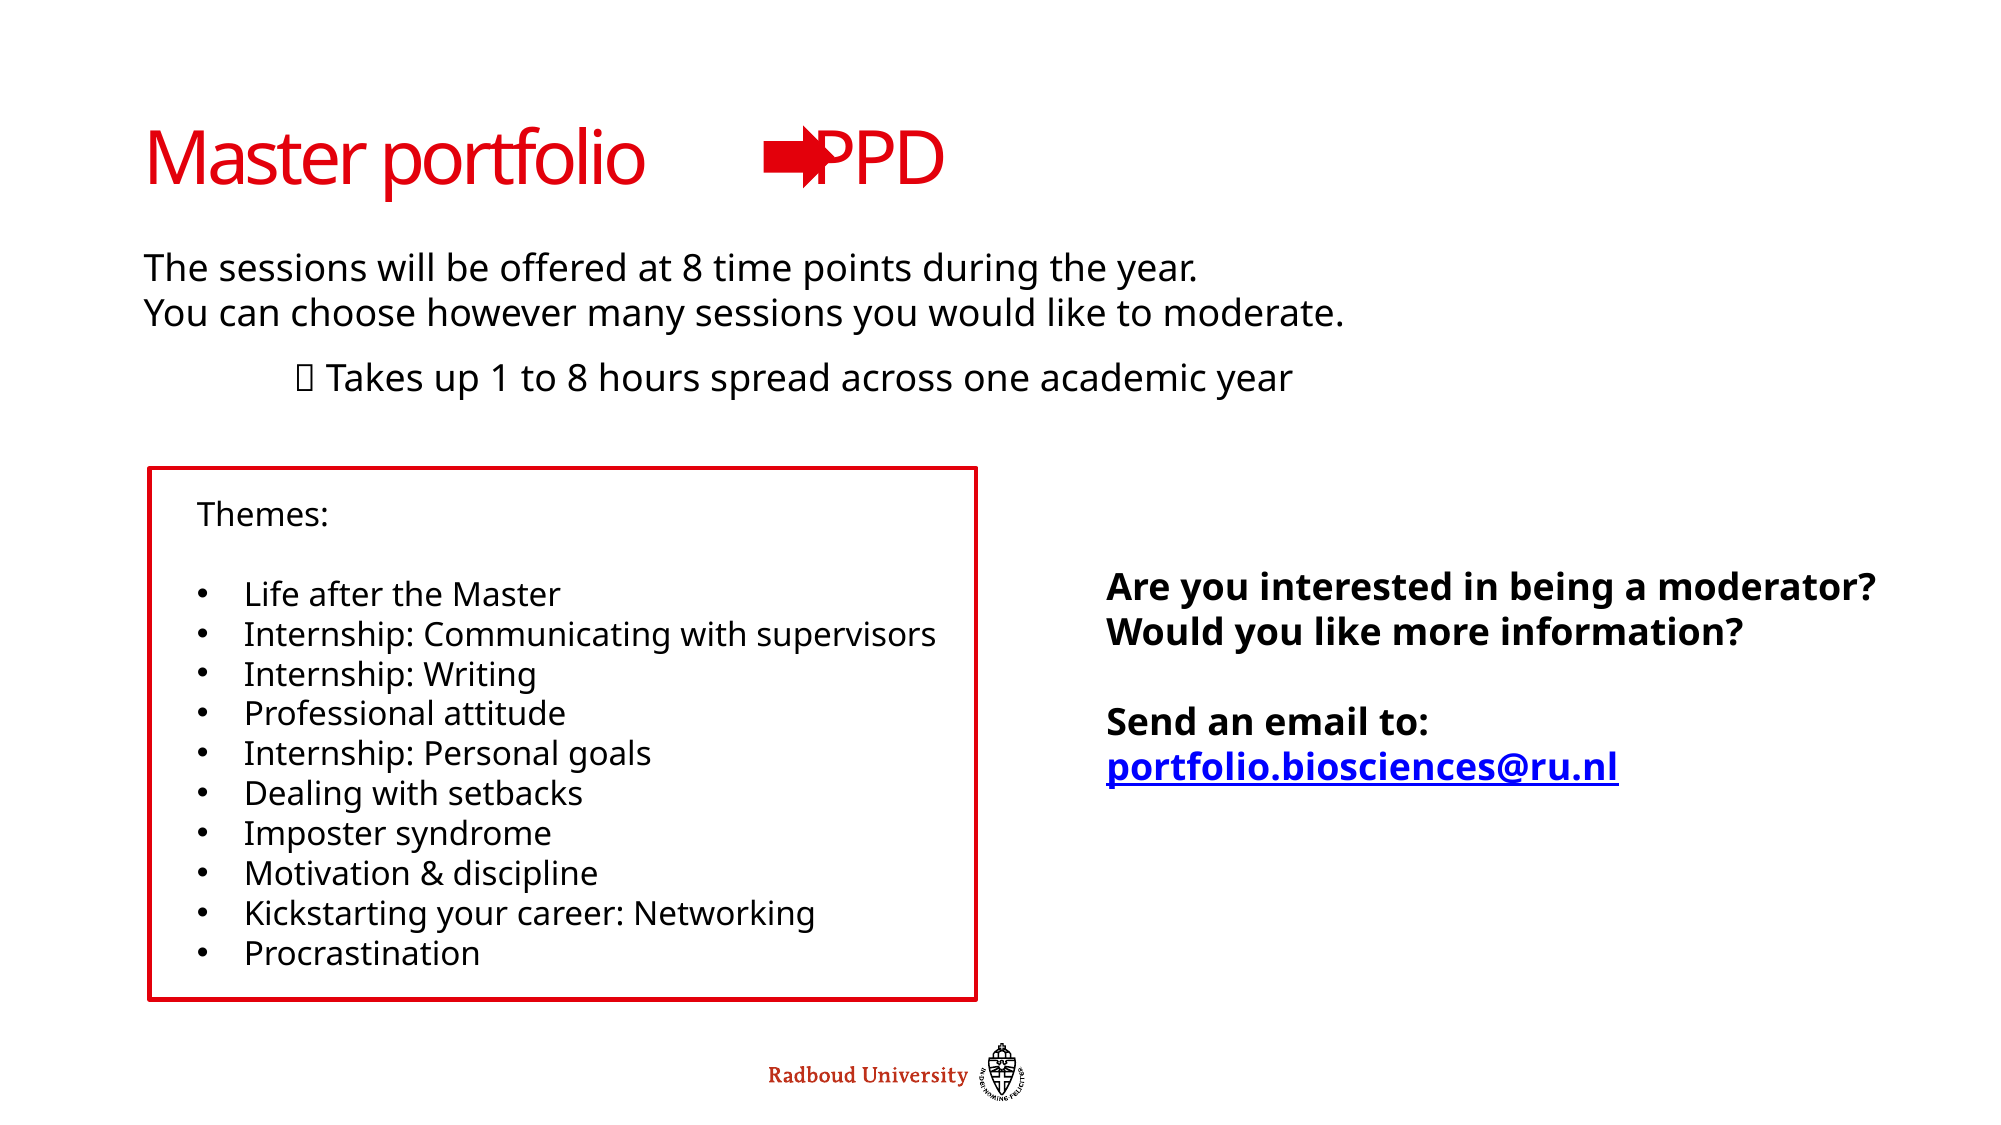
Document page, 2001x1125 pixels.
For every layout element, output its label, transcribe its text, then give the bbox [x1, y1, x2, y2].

text_box [147, 466, 978, 1002]
text_box Are you interested in being a moderator? Would you like more information? Send an email to: portfolio.biosciences@ru.nl [1106, 562, 1912, 794]
text_box Themes: Life after the Master Internship: Communicating with supervisors Internship: Writing Professional attitude Internship: Personal goals Dealing with setbacks Imposter syndrome Motivation & discipline Kickstarting your career: Networking Procrastination [196, 492, 965, 1018]
text_box [761, 123, 837, 191]
text_box The sessions will be offered at 8 time points during the year. You can choose however many sessions you would like to moderate.  Takes up 1 to 8 hours spread across one academic year [143, 243, 1874, 399]
title Master portfolio PPD [143, 109, 1012, 189]
